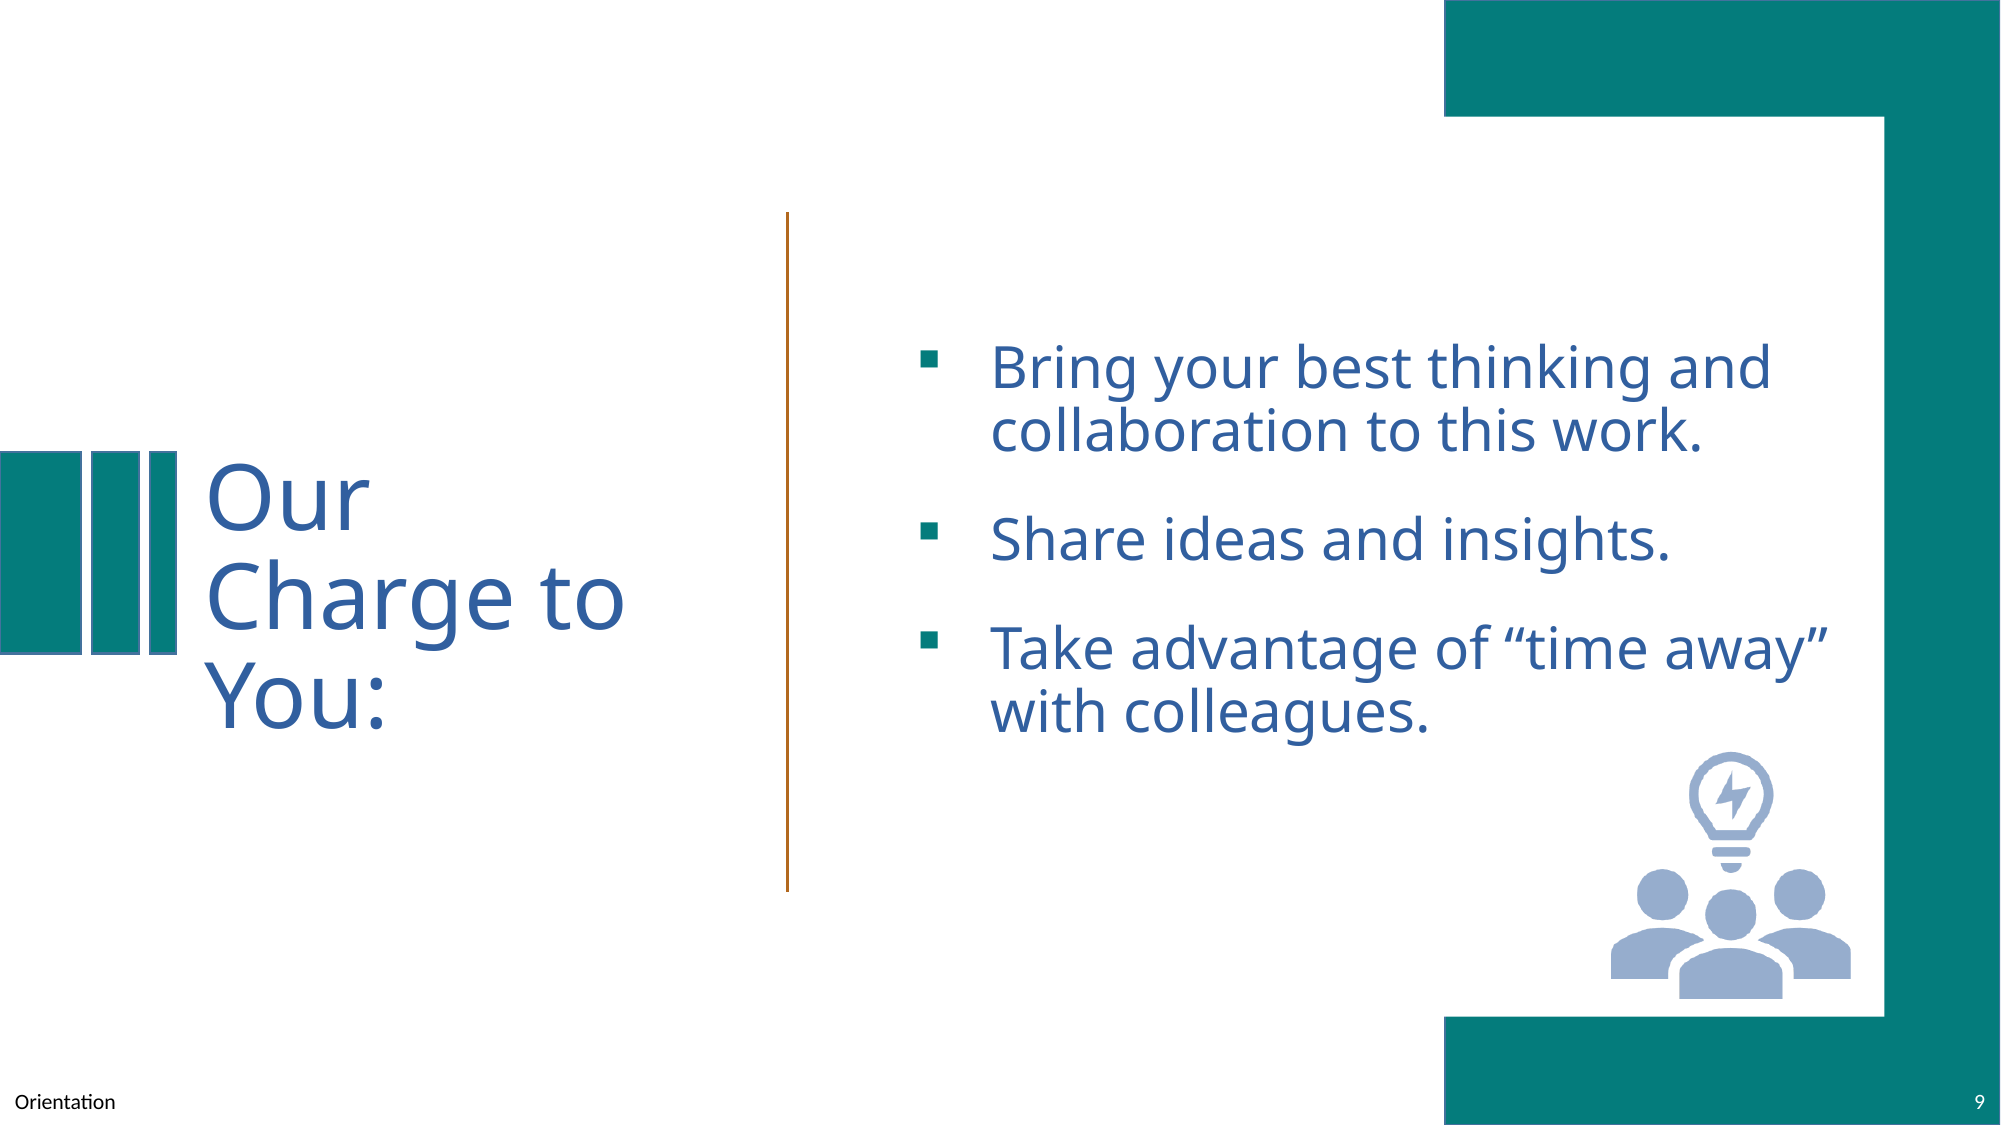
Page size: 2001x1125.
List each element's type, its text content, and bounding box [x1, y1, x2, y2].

list Bring your best thinking and collaboration to this work. Share ideas and insights. Take advantage of “time away” with colleagues. [900, 331, 1856, 951]
title Our Charge to You: [190, 444, 719, 662]
text_box 9 [1549, 1074, 2000, 1122]
text_box Orientation [0, 1074, 675, 1122]
picture [1571, 717, 1888, 1035]
